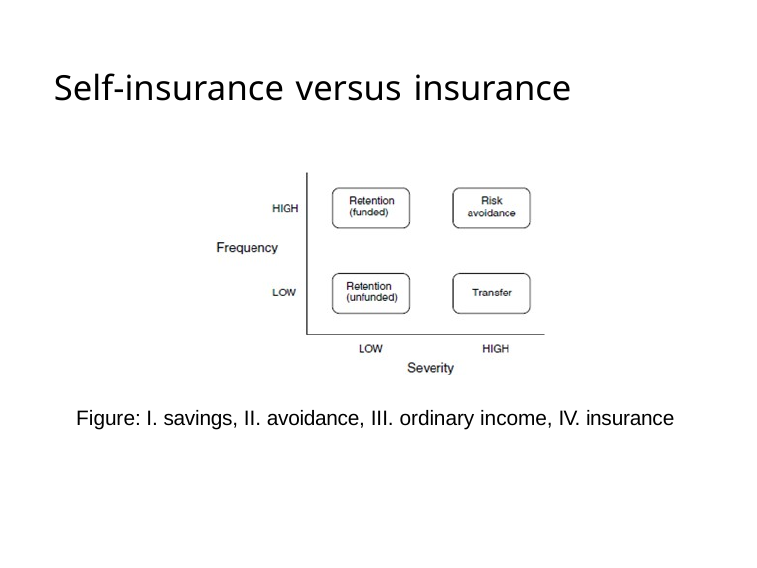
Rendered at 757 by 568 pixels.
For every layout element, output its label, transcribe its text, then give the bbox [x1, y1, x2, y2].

text_box Figure: I. savings, II. avoidance, III. ordinary income, IV. insurance [74, 402, 682, 430]
picture [216, 172, 545, 375]
title Self-insurance versus insurance [51, 36, 705, 134]
